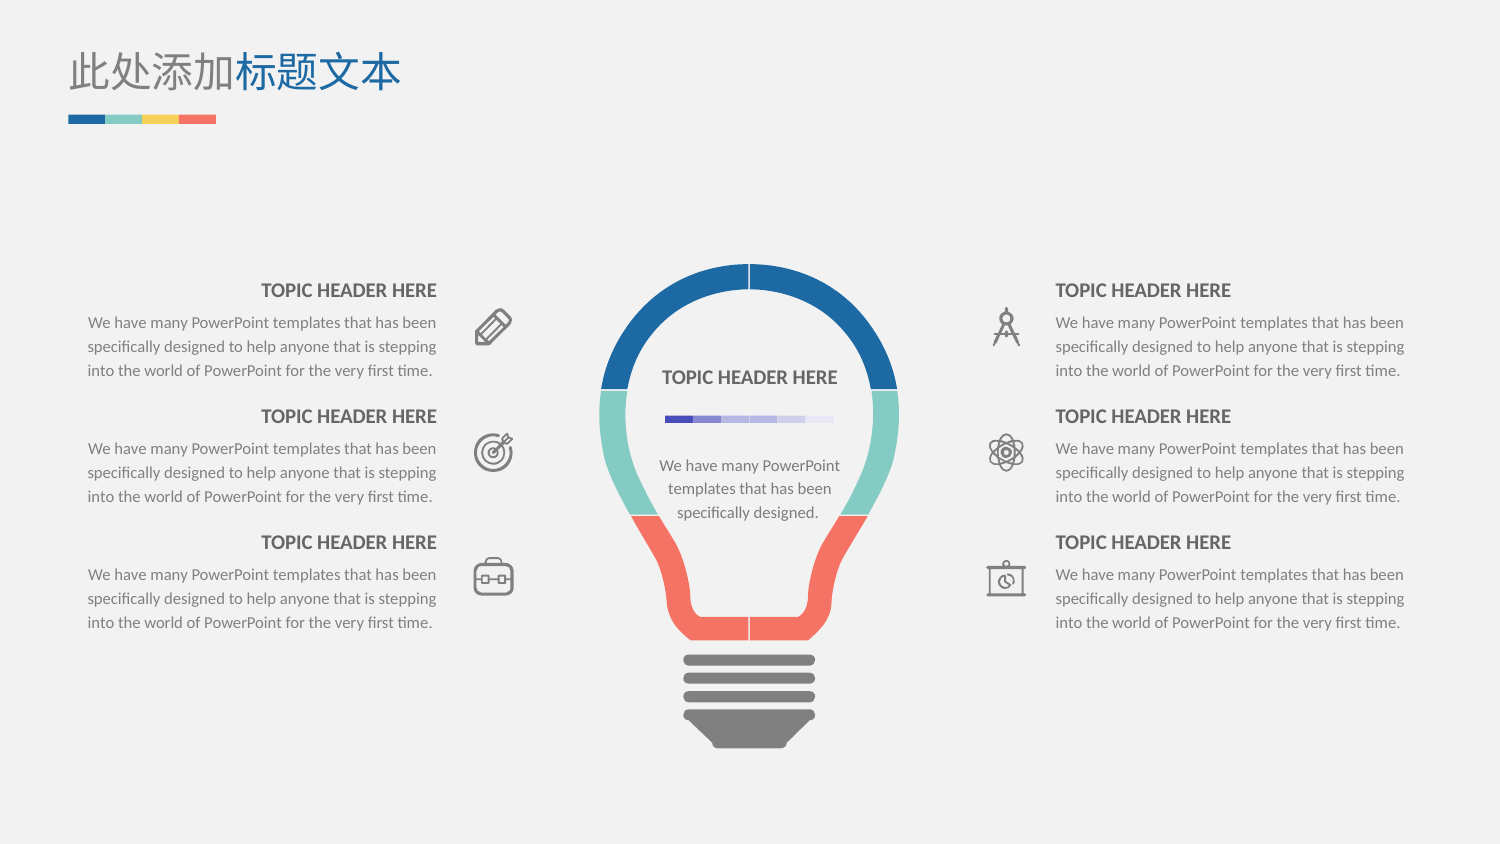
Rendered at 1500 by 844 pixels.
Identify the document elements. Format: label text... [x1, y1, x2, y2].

text_box We have many PowerPoint templates that has been specifically designed. [643, 442, 857, 530]
text_box [692, 415, 721, 423]
text_box [749, 516, 868, 641]
text_box 此处添加标题文本 [68, 45, 524, 96]
text_box [986, 559, 1027, 597]
text_box TOPIC HEADER HERE We have many PowerPoint templates that has been specifically designed to help anyone that is stepping into the world of PowerPoint for the very first time. [1055, 523, 1424, 632]
text_box [749, 264, 898, 390]
text_box [683, 709, 816, 749]
text_box [473, 432, 513, 472]
text_box [721, 415, 749, 423]
text_box TOPIC HEADER HERE We have many PowerPoint templates that has been specifically designed to help anyone that is stepping into the world of PowerPoint for the very first time. [1055, 271, 1424, 380]
text_box [683, 654, 816, 666]
text_box TOPIC HEADER HERE We have many PowerPoint templates that has been specifically designed to help anyone that is stepping into the world of PowerPoint for the very first time. [69, 397, 437, 506]
text_box [857, 390, 899, 515]
text_box [473, 557, 514, 596]
text_box [988, 433, 1024, 472]
text_box TOPIC HEADER HERE We have many PowerPoint templates that has been specifically designed to help anyone that is stepping into the world of PowerPoint for the very first time. [1055, 397, 1424, 506]
text_box [683, 691, 816, 703]
text_box [992, 306, 1021, 347]
text_box [777, 415, 805, 423]
text_box [805, 415, 834, 423]
text_box [475, 308, 513, 346]
text_box [749, 415, 777, 423]
text_box [631, 516, 749, 641]
text_box TOPIC HEADER HERE [643, 359, 857, 390]
text_box [601, 264, 749, 390]
text_box [599, 390, 643, 515]
text_box TOPIC HEADER HERE We have many PowerPoint templates that has been specifically designed to help anyone that is stepping into the world of PowerPoint for the very first time. [69, 523, 437, 632]
text_box [665, 415, 692, 423]
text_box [68, 114, 217, 125]
text_box TOPIC HEADER HERE We have many PowerPoint templates that has been specifically designed to help anyone that is stepping into the world of PowerPoint for the very first time. [69, 271, 437, 380]
text_box [683, 672, 816, 684]
